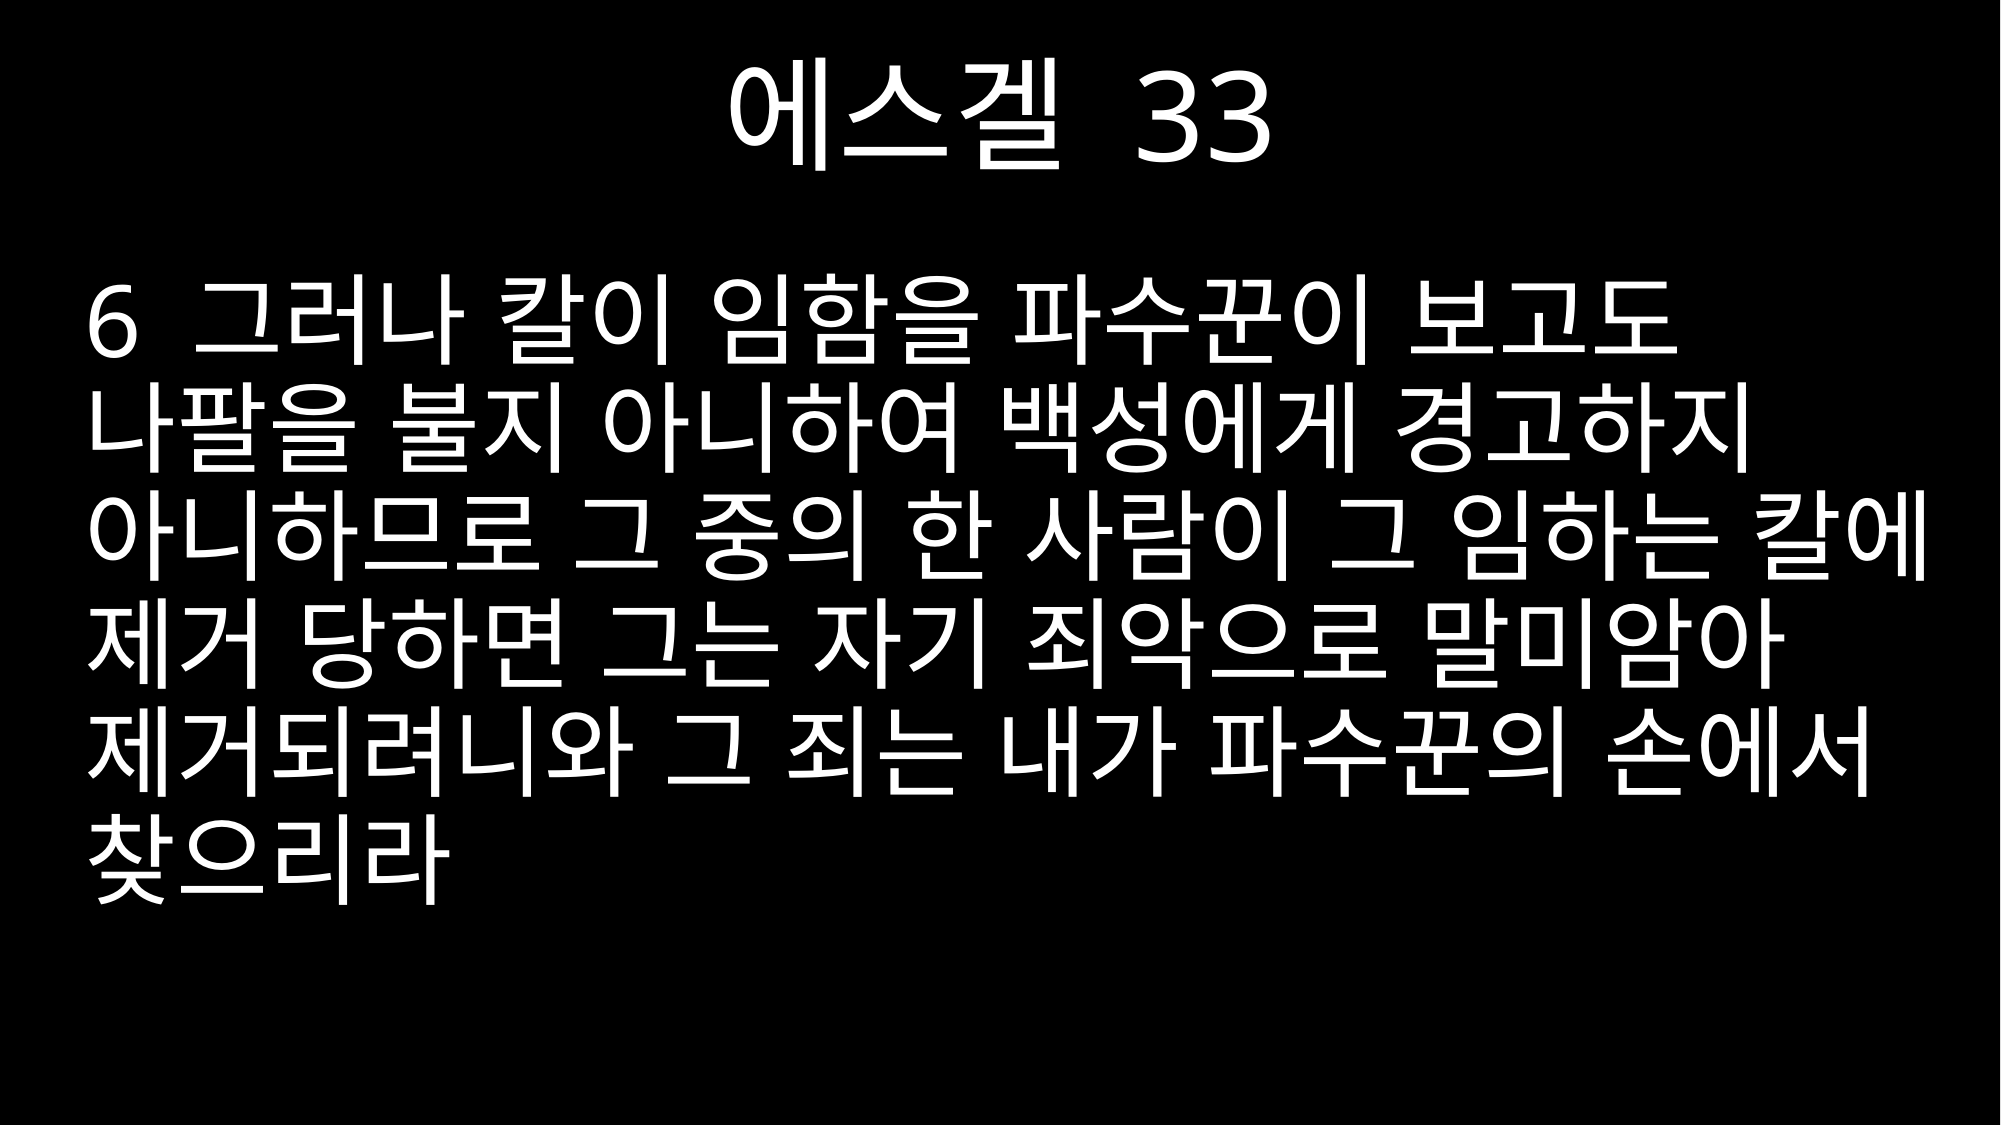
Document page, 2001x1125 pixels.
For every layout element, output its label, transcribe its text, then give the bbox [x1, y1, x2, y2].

picture [0, 0, 2001, 1125]
list 6 그러나 칼이 임함을 파수꾼이 보고도 나팔을 불지 아니하여 백성에게 경고하지 아니하므로 그 중의 한 사람이 그 임하는 칼에 제거 당하면 그는 자기 죄악으로 말미암아 제거되려니와 그 죄는 내가 파수꾼의 손에서 찾으리라 [69, 263, 1953, 423]
footer 에스겔 33 [0, 32, 2000, 192]
